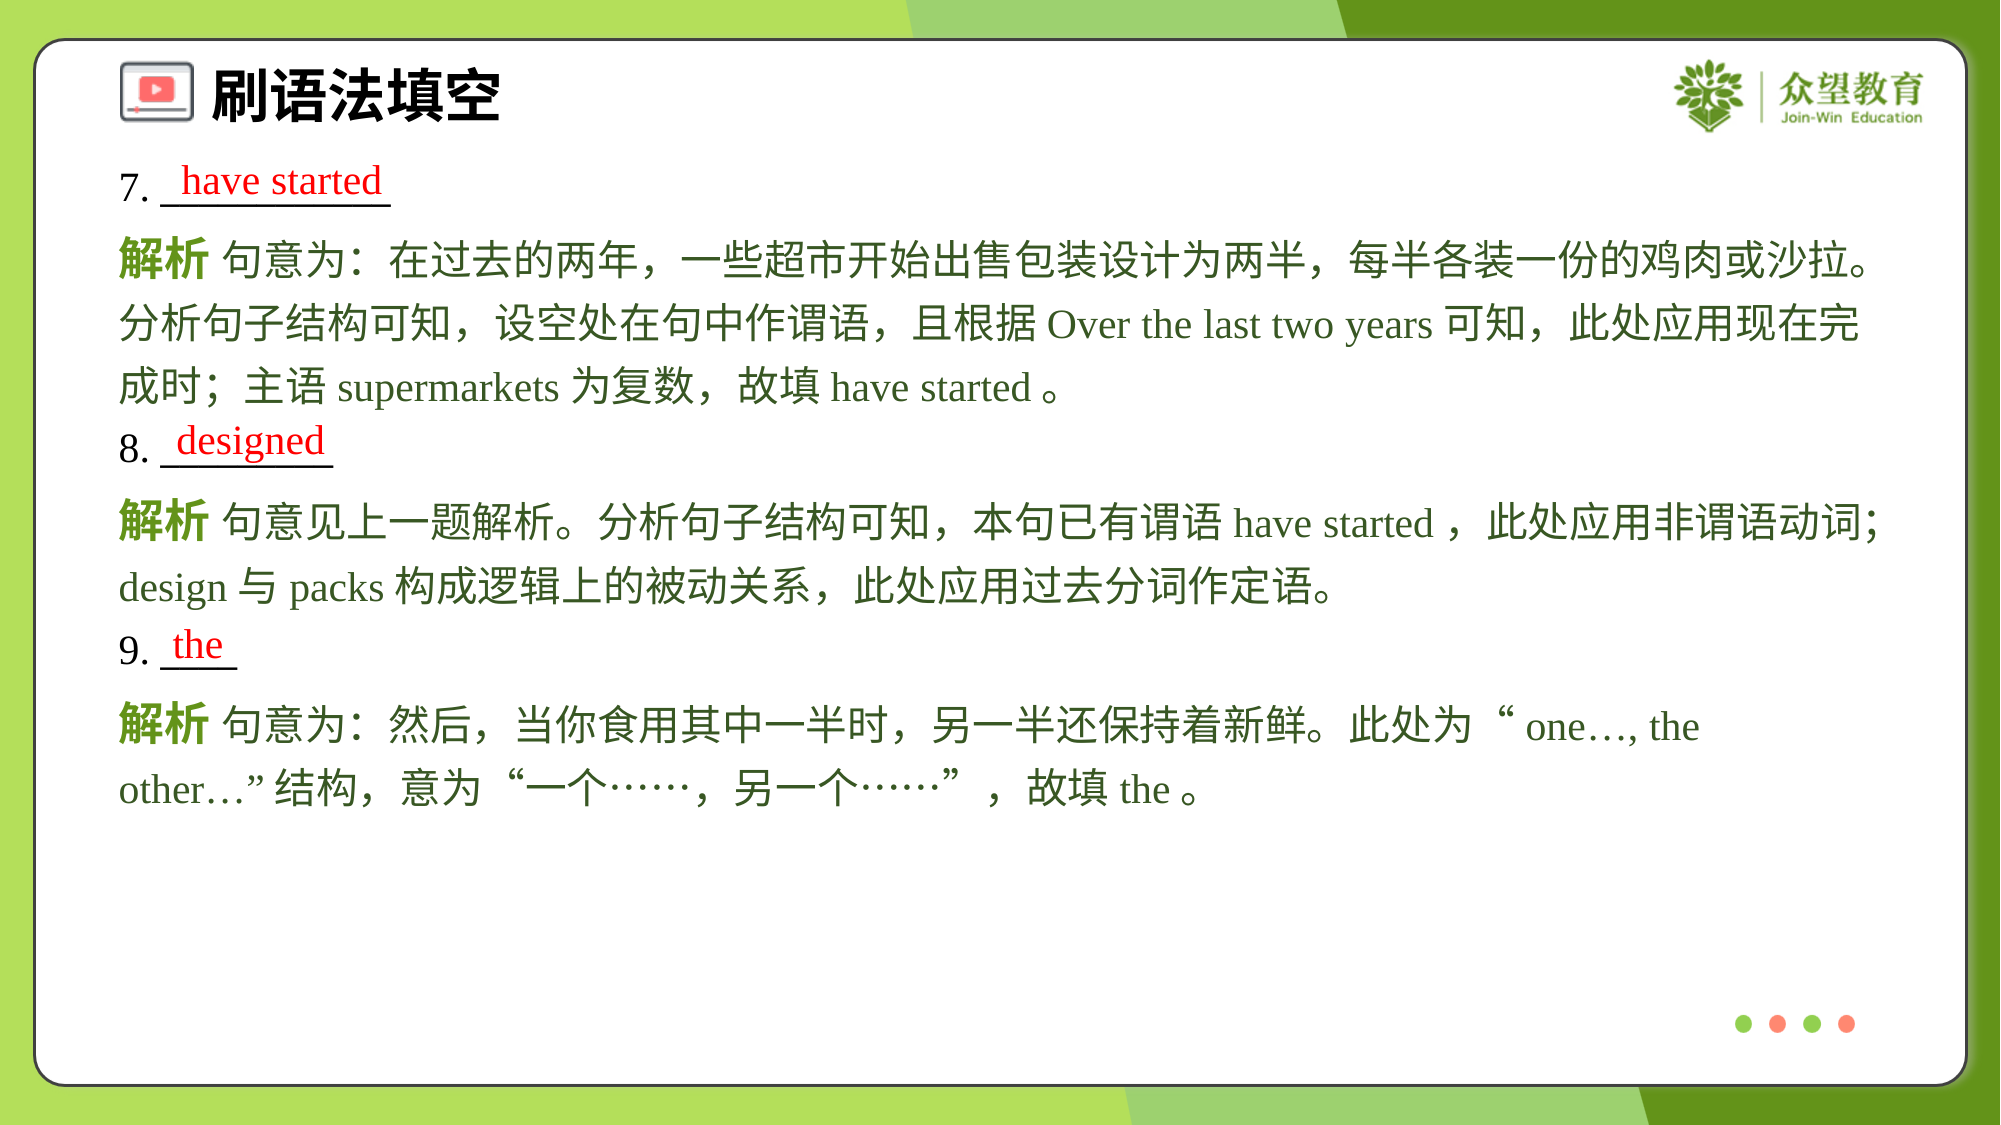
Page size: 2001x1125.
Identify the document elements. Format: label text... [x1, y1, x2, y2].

text_box 9. ____ [118, 610, 1883, 668]
text_box 解析 句意见上一题解析。分析句子结构可知，本句已有谓语have started，此处应用非谓语动词；design与packs构成逻辑上的被动关系，此处应用过去分词作定语。 [118, 478, 1883, 605]
picture [0, 0, 2000, 1125]
text_box 解析 句意为：然后，当你食用其中一半时，另一半还保持着新鲜。此处为“one…, the other…”结构，意为“一个……，另一个……”，故填the。 [118, 680, 1883, 807]
text_box designed [172, 400, 330, 458]
text_box 解析 句意为：在过去的两年，一些超市开始出售包装设计为两半，每半各装一份的鸡肉或沙拉。分析句子结构可知，设空处在句中作谓语，且根据Over the last two years可知，此处应用现在完成时；主语supermarkets为复数，故填have started。 [118, 215, 1883, 405]
text_box 7. ____________ [118, 146, 1883, 204]
text_box 8. _________ [118, 408, 1883, 466]
text_box have started [172, 140, 392, 198]
text_box the [167, 604, 229, 663]
